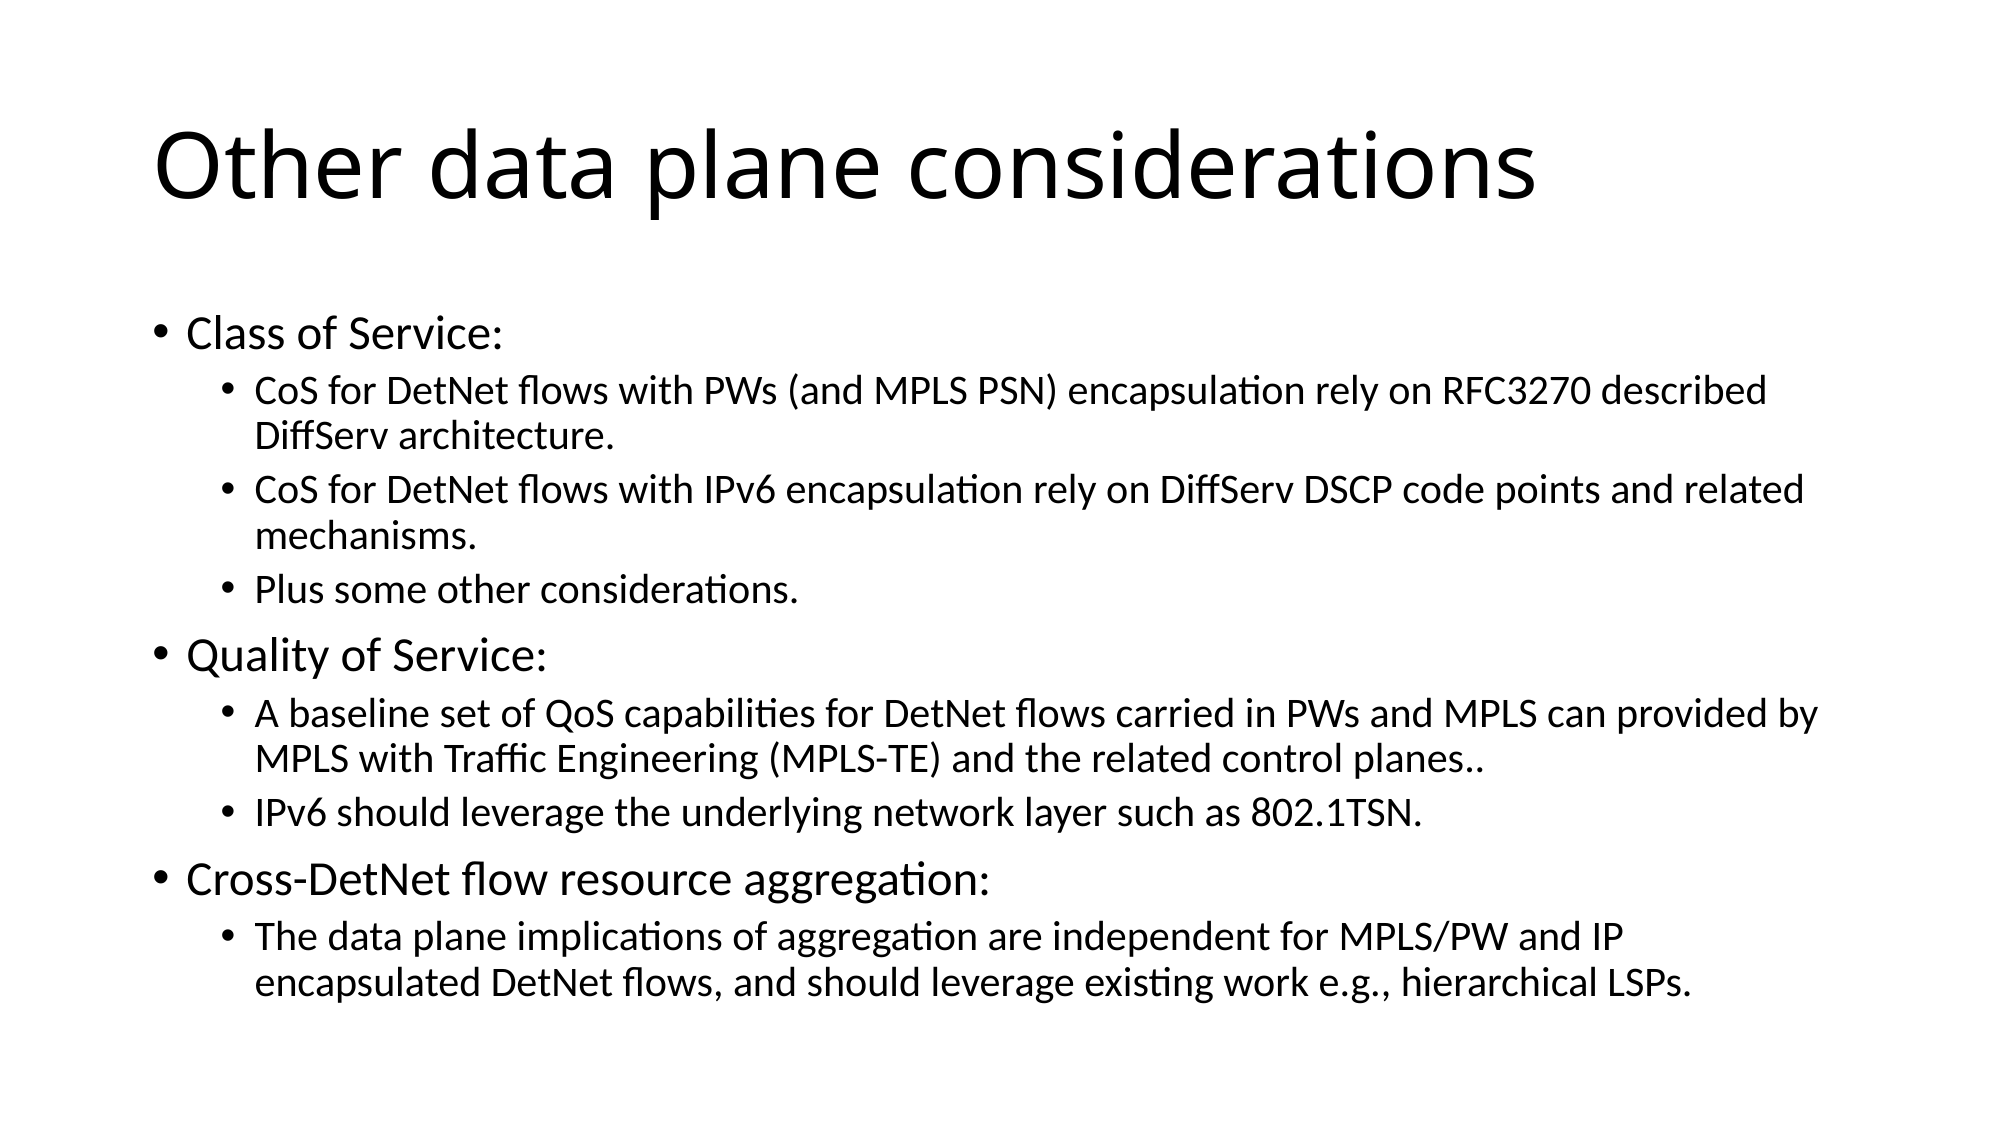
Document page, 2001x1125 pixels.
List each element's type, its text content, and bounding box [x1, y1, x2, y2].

title Other data plane considerations [137, 59, 1863, 278]
list Class of Service: CoS for DetNet flows with PWs (and MPLS PSN) encapsulation rely on RFC3270 described DiffServ architecture. CoS for DetNet flows with IPv6 encapsulation rely on DiffServ DSCP code points and related mechanisms. Plus some other considerations. Quality of Service: A baseline set of QoS capabilities for DetNet flows carried in PWs and MPLS can provided by MPLS with Traffic Engineering (MPLS-TE) and the related control planes.. IPv6 should leverage the underlying network layer such as 802.1TSN. Cross-DetNet flow resource aggregation: The data plane implications of aggregation are independent for MPLS/PW and IP encapsulated DetNet flows, and should leverage existing work e.g., hierarchical LSPs. [137, 299, 1863, 1014]
